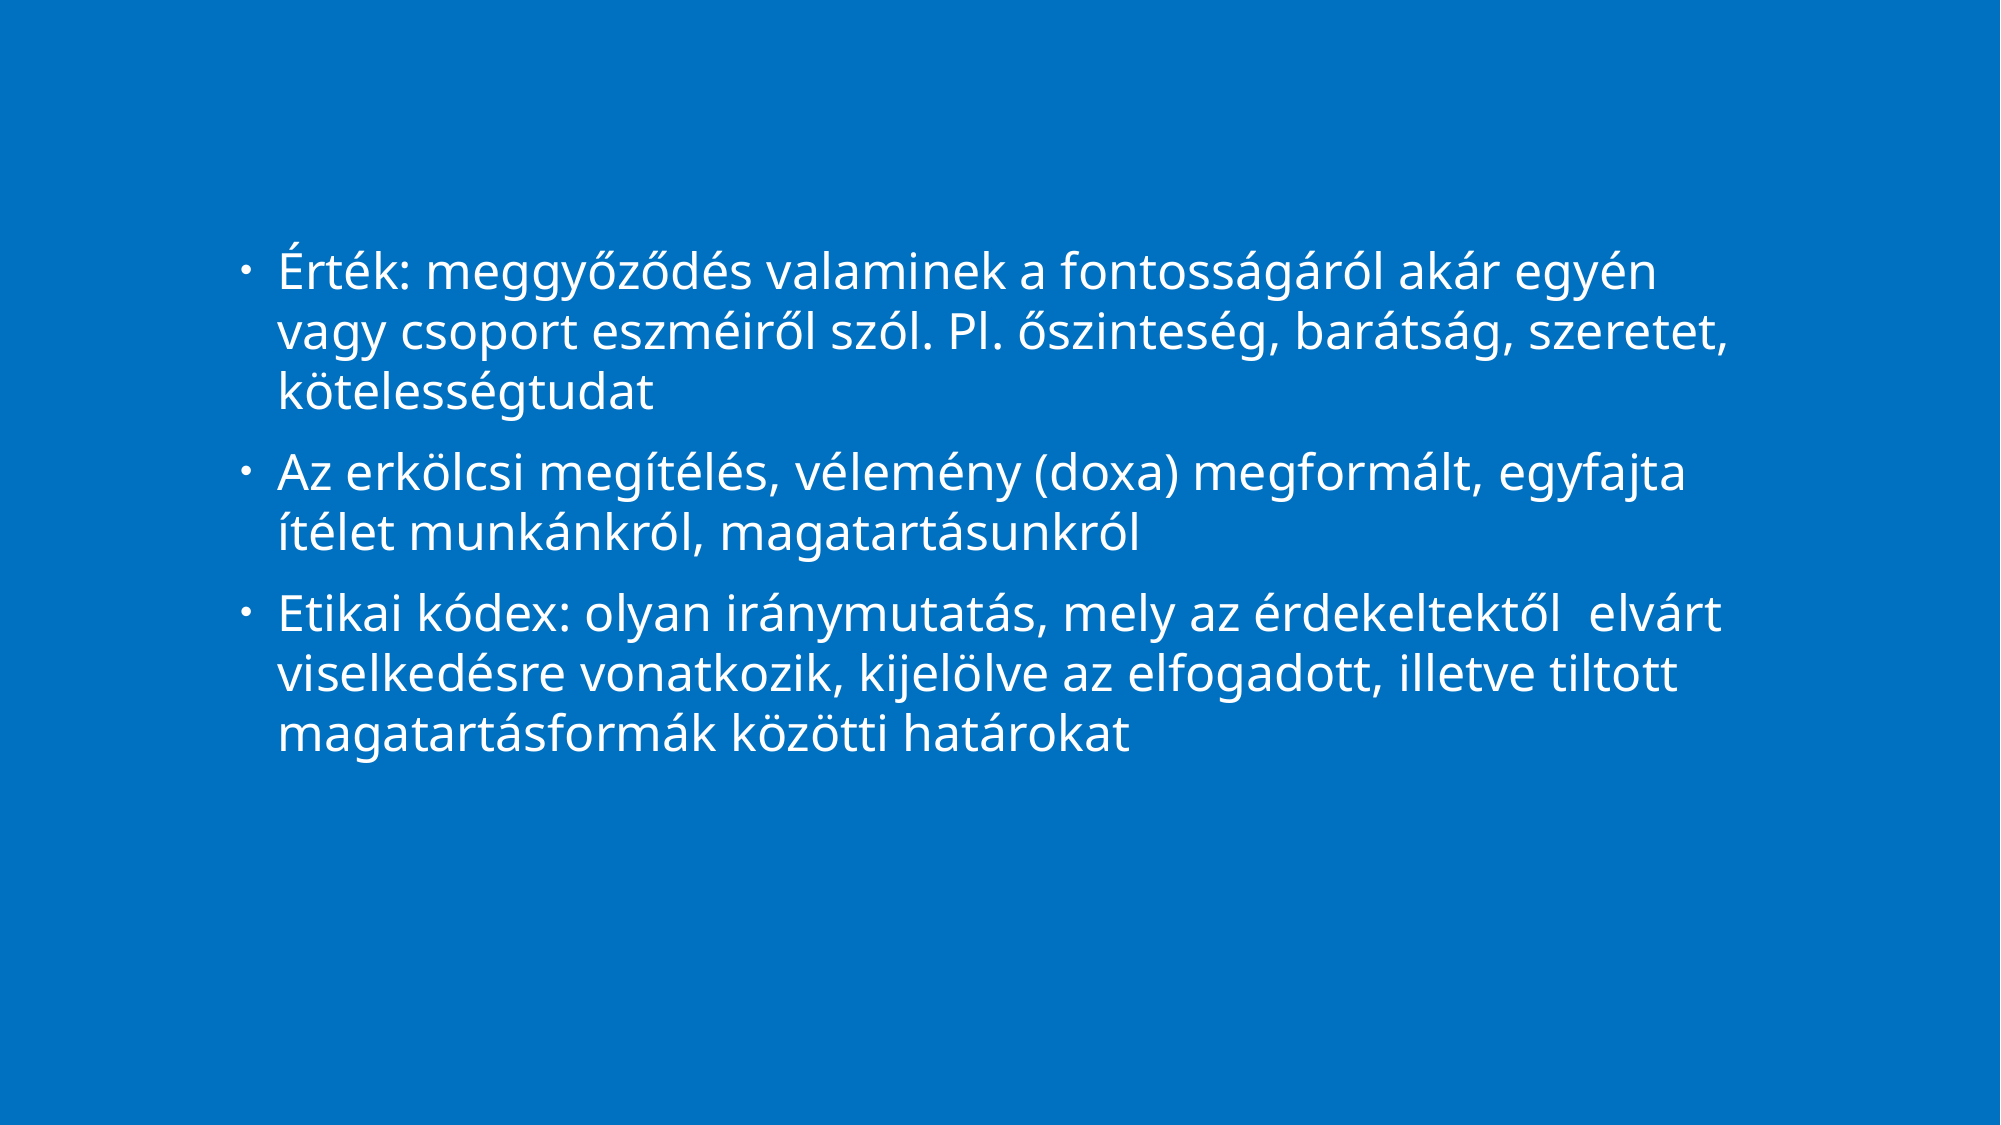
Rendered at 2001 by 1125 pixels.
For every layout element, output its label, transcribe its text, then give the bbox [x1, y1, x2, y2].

list Érték: meggyőződés valaminek a fontosságáról akár egyén vagy csoport eszméiről szól. Pl. őszinteség, barátság, szeretet, kötelességtudat Az erkölcsi megítélés, vélemény (doxa) megformált, egyfajta ítélet munkánkról, magatartásunkról Etikai kódex: olyan iránymutatás, mely az érdekeltektől elvárt viselkedésre vonatkozik, kijelölve az elfogadott, illetve tiltott magatartásformák közötti határokat [225, 70, 1782, 1013]
